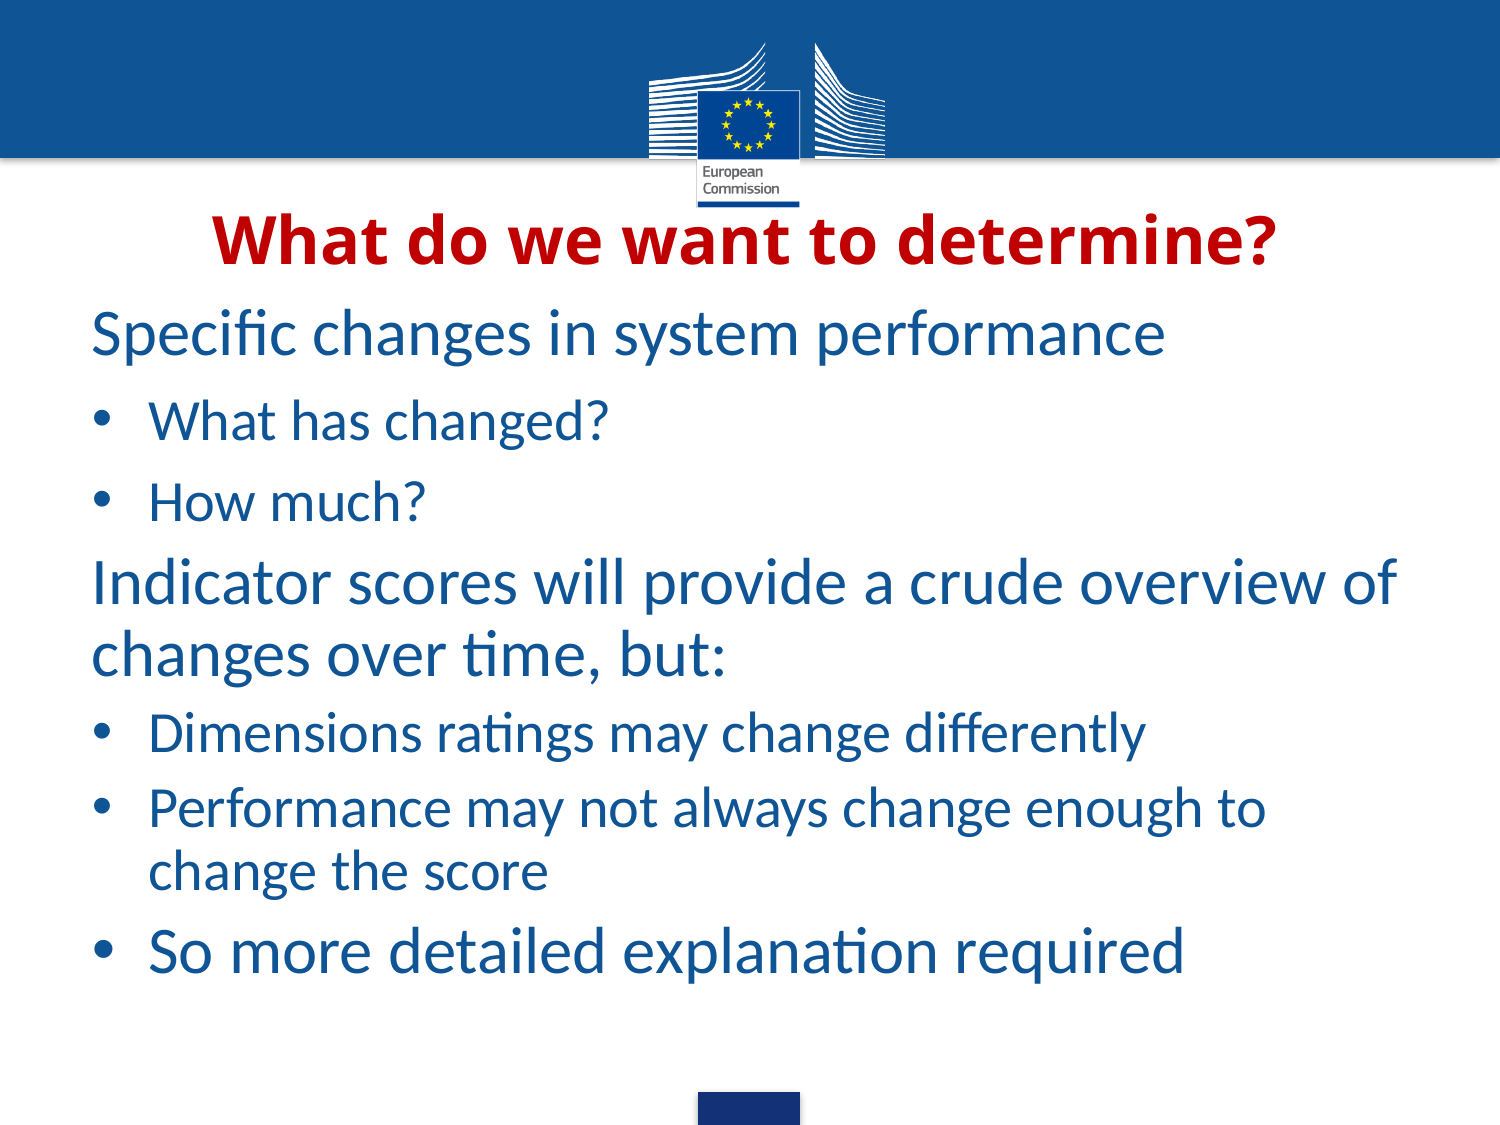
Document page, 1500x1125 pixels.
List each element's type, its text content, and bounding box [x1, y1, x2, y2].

picture [649, 42, 885, 184]
list Specific changes in system performance What has changed? How much? Indicator scores will provide a crude overview of changes over time, but: Dimensions ratings may change differently Performance may not always change enough to change the score So more detailed explanation required [76, 290, 1459, 1047]
title What do we want to determine? [64, 184, 1425, 291]
